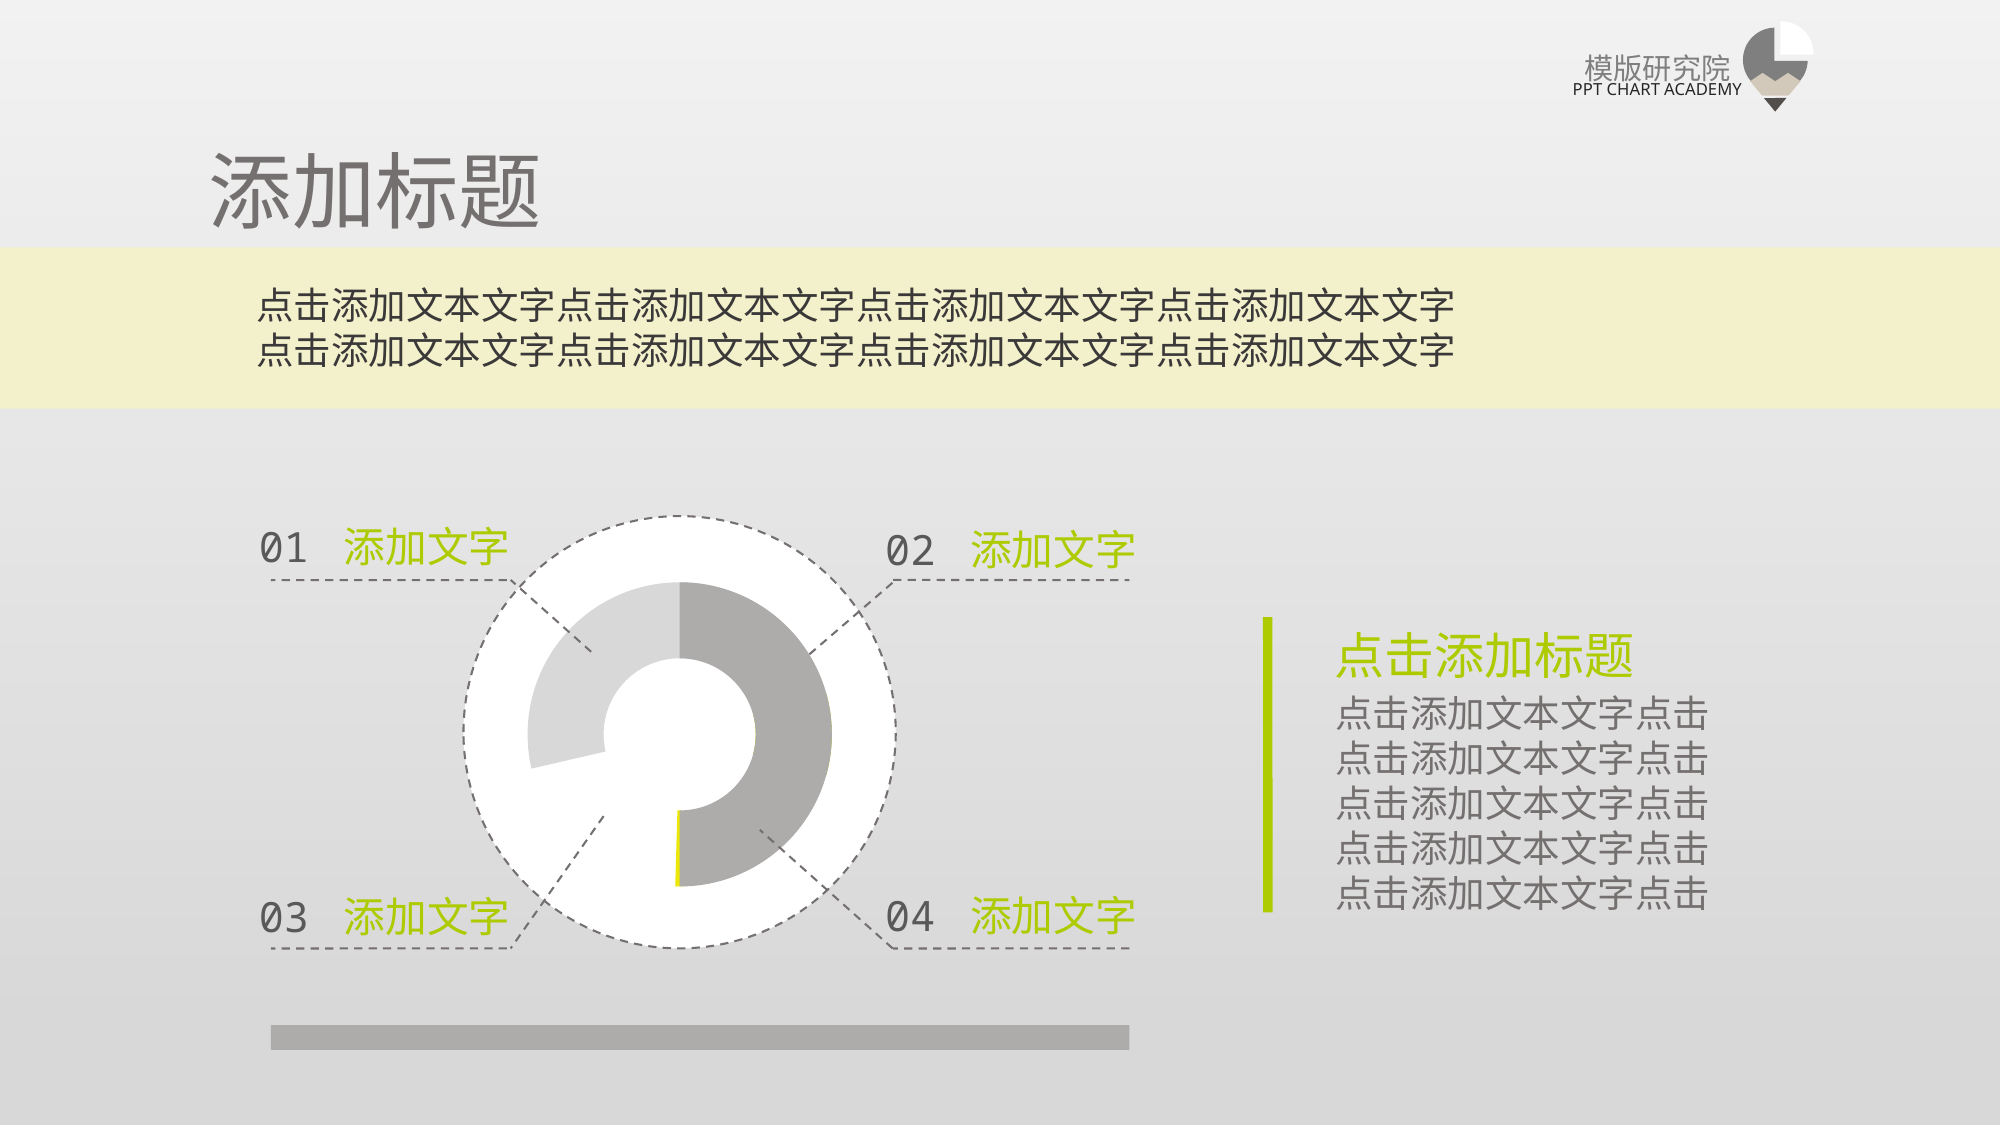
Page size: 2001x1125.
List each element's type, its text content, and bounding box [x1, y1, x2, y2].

text_box 01 添加文字 [243, 513, 526, 579]
text_box [0, 247, 2000, 409]
text_box 04 添加文字 [870, 882, 1152, 948]
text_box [1568, 42, 1737, 100]
text_box [679, 582, 832, 887]
text_box 点击添加文本文字点击 点击添加文本文字点击 点击添加文本文字点击 点击添加文本文字点击 点击添加文本文字点击 [1320, 682, 1726, 923]
text_box [675, 810, 679, 887]
text_box 点击添加文本文字点击添加文本文字点击添加文本文字点击添加文本文字 点击添加文本文字点击添加文本文字点击添加文本文字点击添加文本文字 [241, 274, 1472, 380]
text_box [1742, 4, 1814, 112]
text_box [463, 516, 896, 949]
text_box 添加标题 [194, 131, 557, 246]
text_box 03 添加文字 [243, 883, 526, 948]
text_box 点击添加标题 [1319, 617, 1650, 692]
text_box 02 添加文字 [870, 516, 1152, 581]
text_box [527, 582, 679, 769]
text_box [270, 1025, 1130, 1050]
